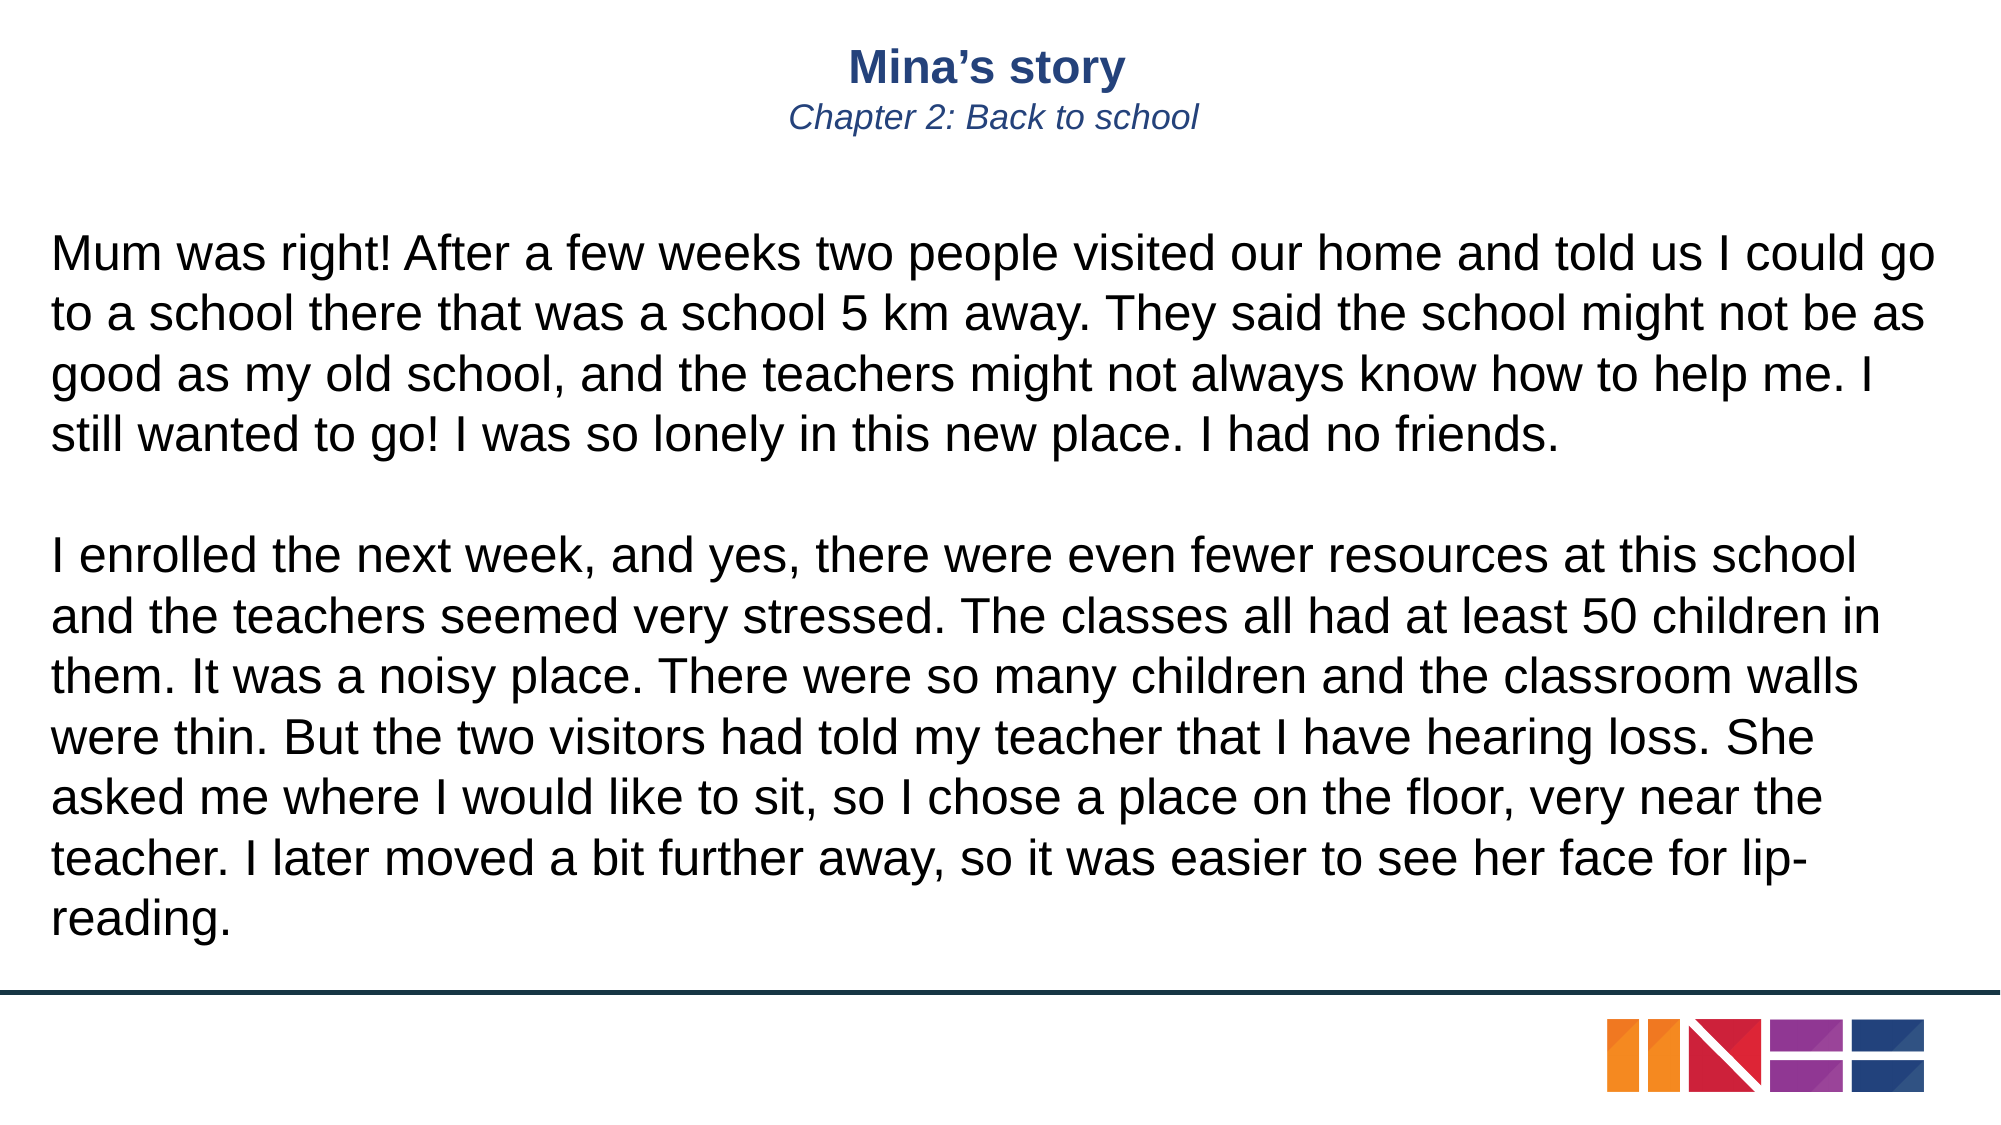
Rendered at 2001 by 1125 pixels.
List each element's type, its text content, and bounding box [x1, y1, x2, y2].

picture [1607, 1019, 1924, 1092]
title Mina’s story Chapter 2: Back to school [31, 28, 1957, 145]
list Mum was right! After a few weeks two people visited our home and told us I could go to a school there that was a school 5 km away. They said the school might not be as good as my old school, and the teachers might not always know how to help me. I still wanted to go! I was so lonely in this new place. I had no friends. I enrolled the next week, and yes, there were even fewer resources at this school and the teachers seemed very stressed. The classes all had at least 50 children in them. It was a noisy place. There were so many children and the classroom walls were thin. But the two visitors had told my teacher that I have hearing loss. She asked me where I would like to sit, so I chose a place on the floor, very near the teacher. I later moved a bit further away, so it was easier to see her face for lip-reading. [31, 200, 1971, 974]
